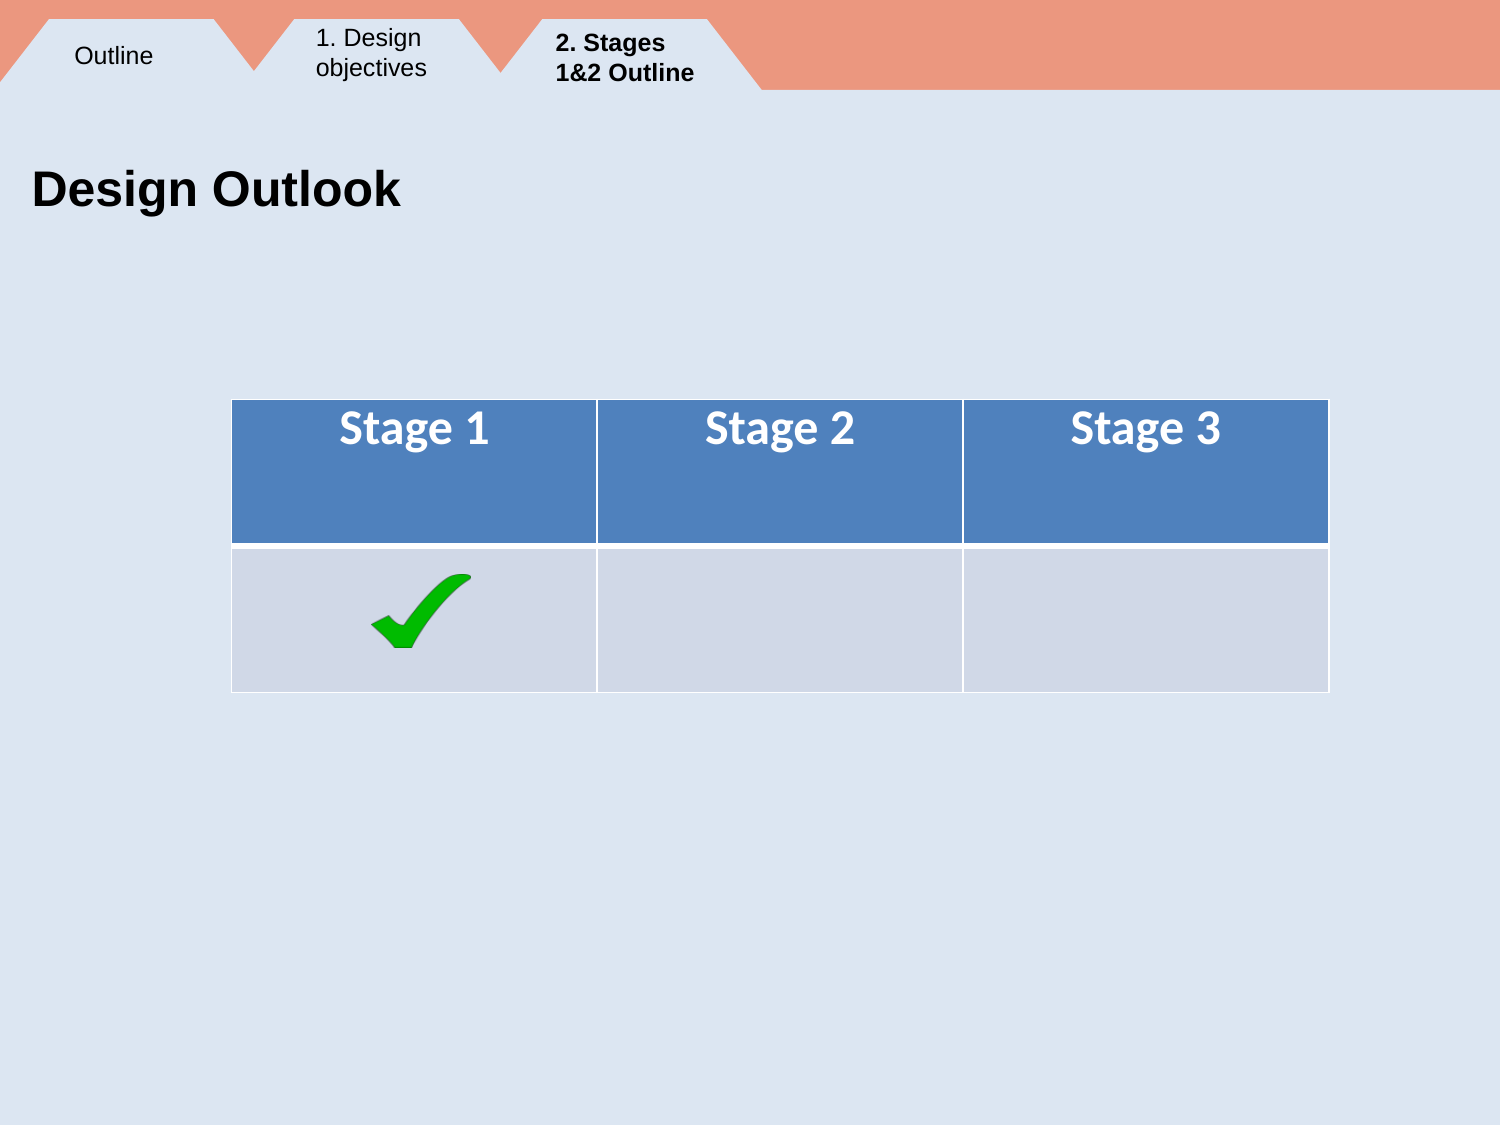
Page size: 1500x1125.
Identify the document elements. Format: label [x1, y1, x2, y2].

picture [370, 574, 471, 648]
list [0, 0, 1500, 1125]
